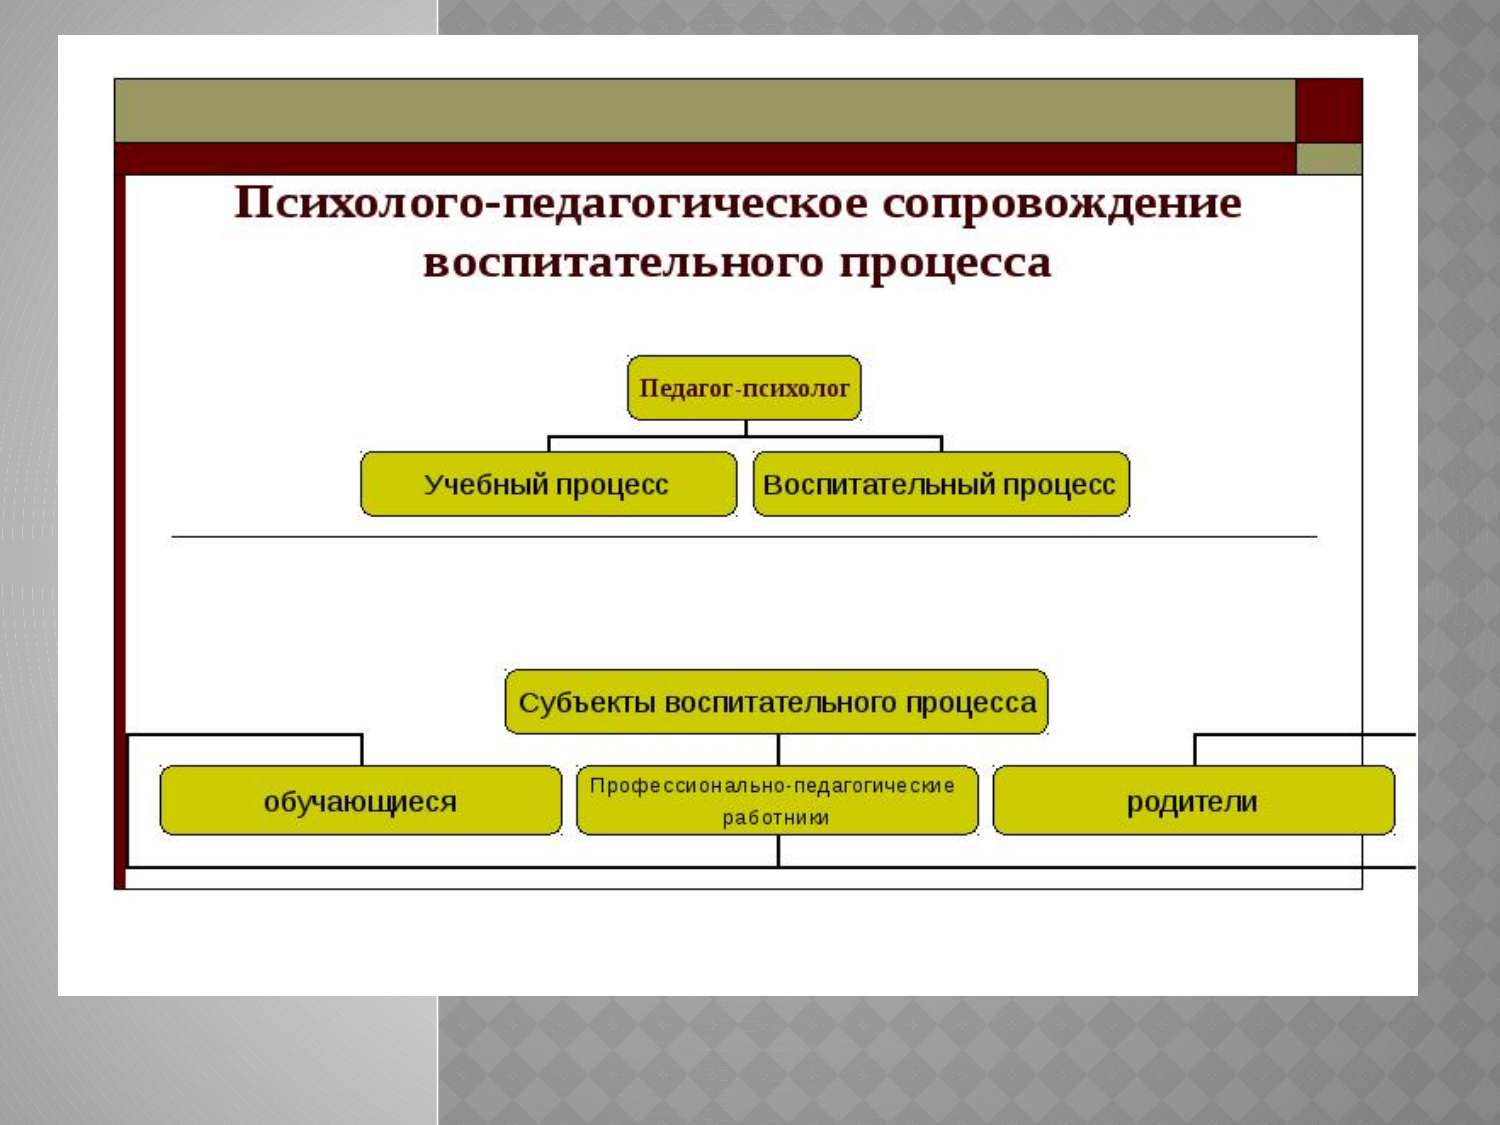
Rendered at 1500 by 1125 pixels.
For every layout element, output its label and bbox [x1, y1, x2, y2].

picture [58, 34, 1419, 997]
